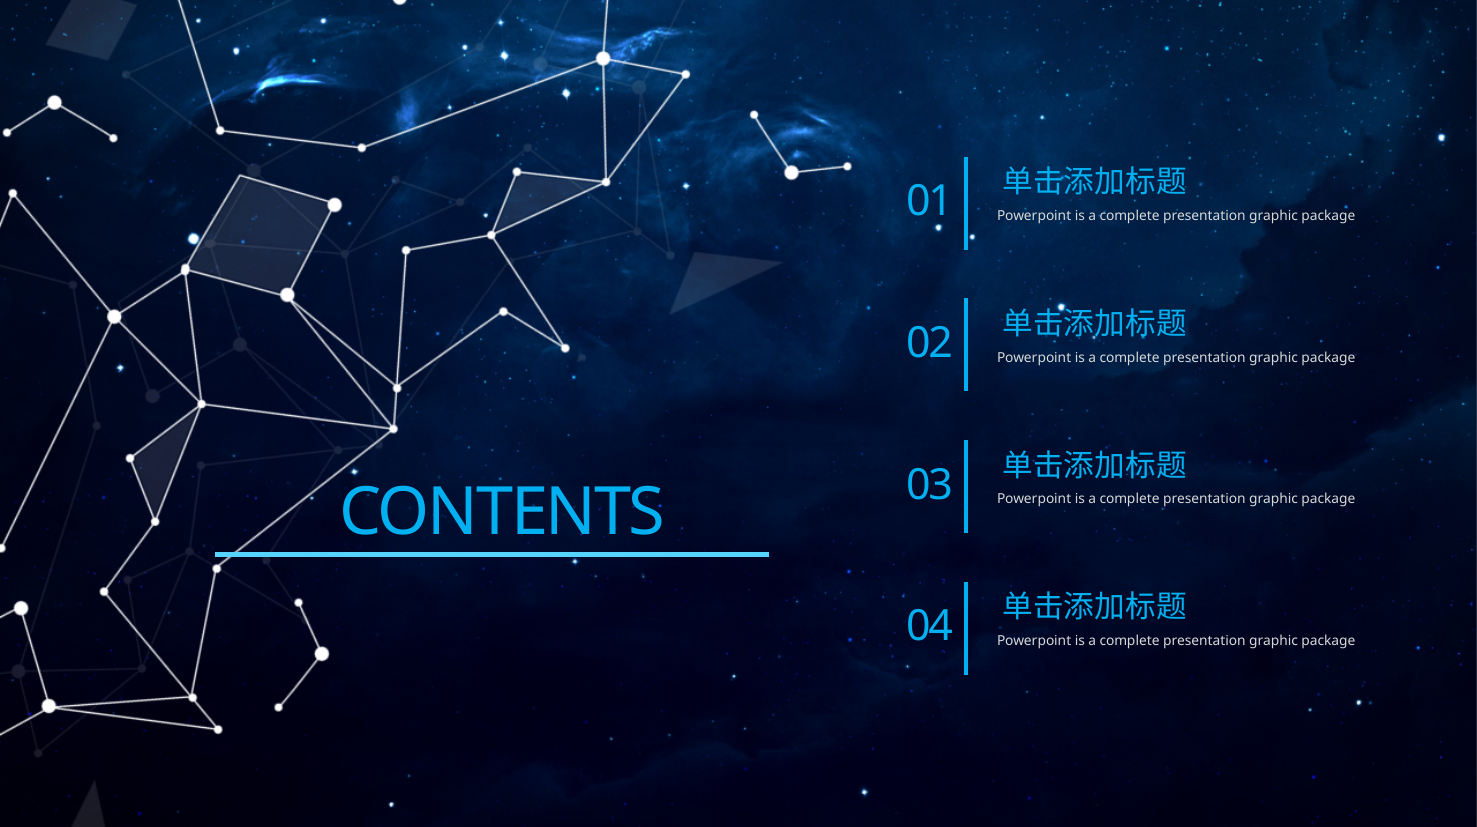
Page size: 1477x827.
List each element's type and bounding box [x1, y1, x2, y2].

picture [0, 0, 1477, 827]
text_box [986, 424, 1374, 513]
text_box [986, 566, 1374, 655]
text_box [986, 283, 1374, 372]
text_box [986, 141, 1374, 230]
